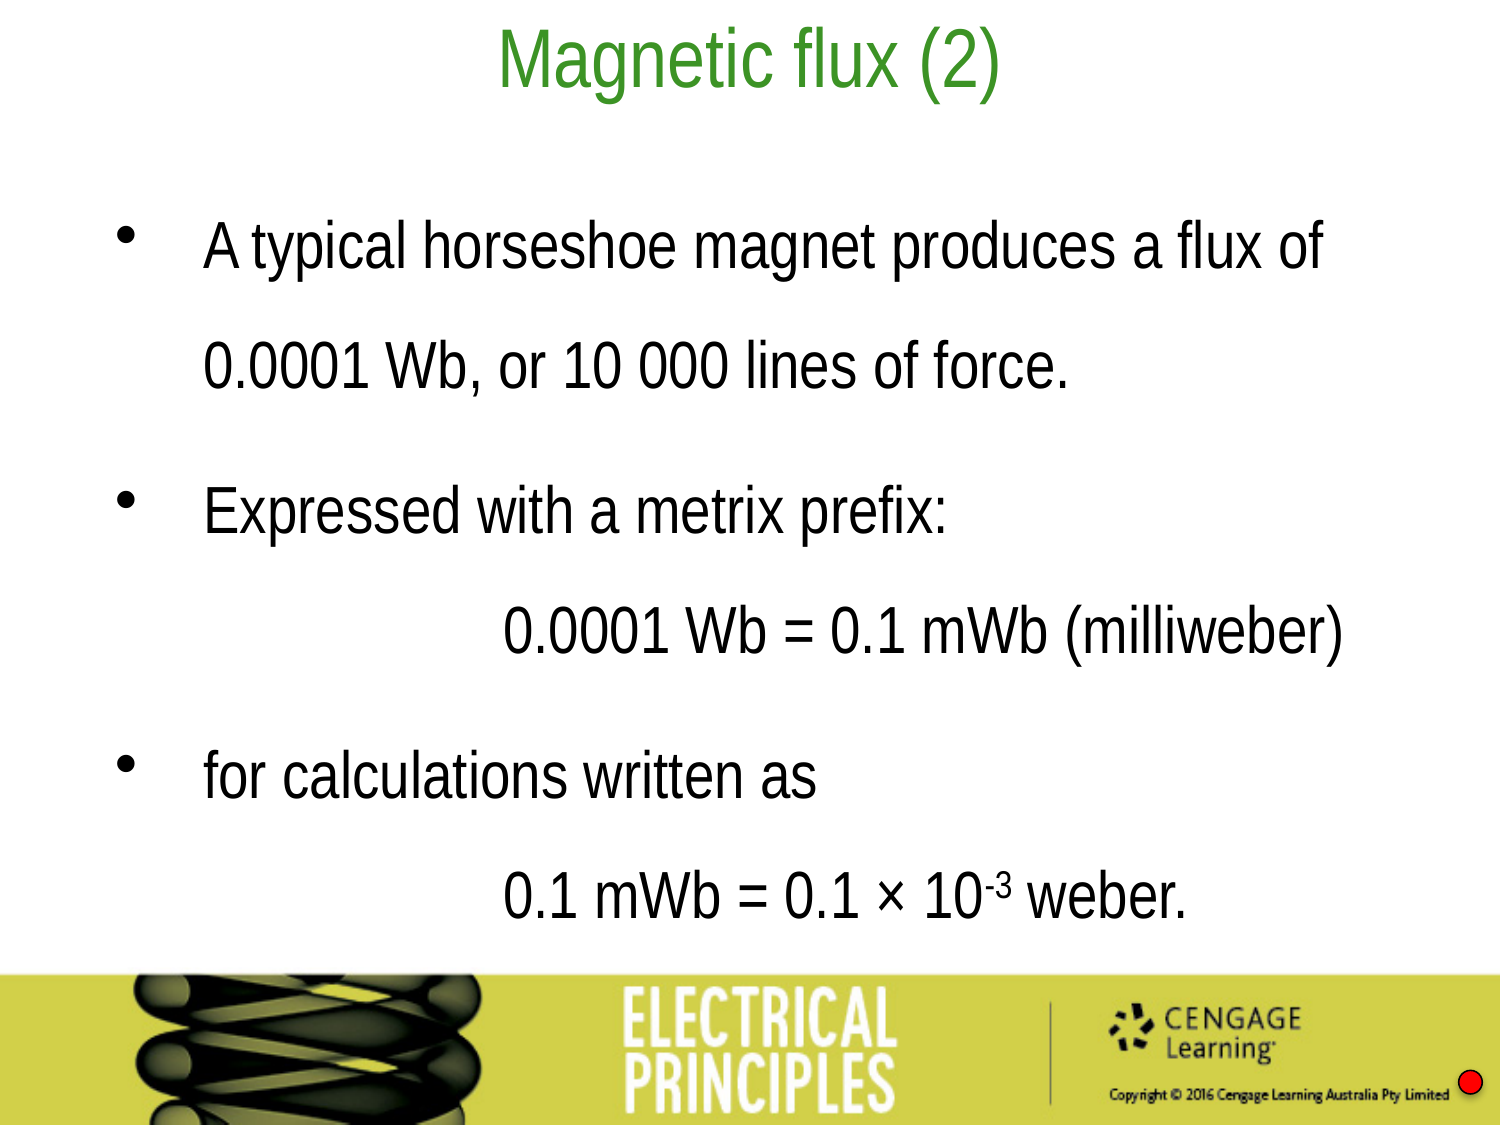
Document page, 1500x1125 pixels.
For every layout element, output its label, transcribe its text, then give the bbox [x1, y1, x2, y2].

text_box A typical horseshoe magnet produces a flux of 0.0001 Wb, or 10 000 lines of force. Expressed with a metrix prefix: 0.0001 Wb = 0.1 mWb (milliweber) for calculations written as 0.1 mWb = 0.1 × 10-3 weber. [100, 154, 1400, 940]
title Magnetic flux (2) [0, 0, 1500, 107]
picture [0, 107, 1500, 1125]
text_box [1457, 1069, 1484, 1095]
